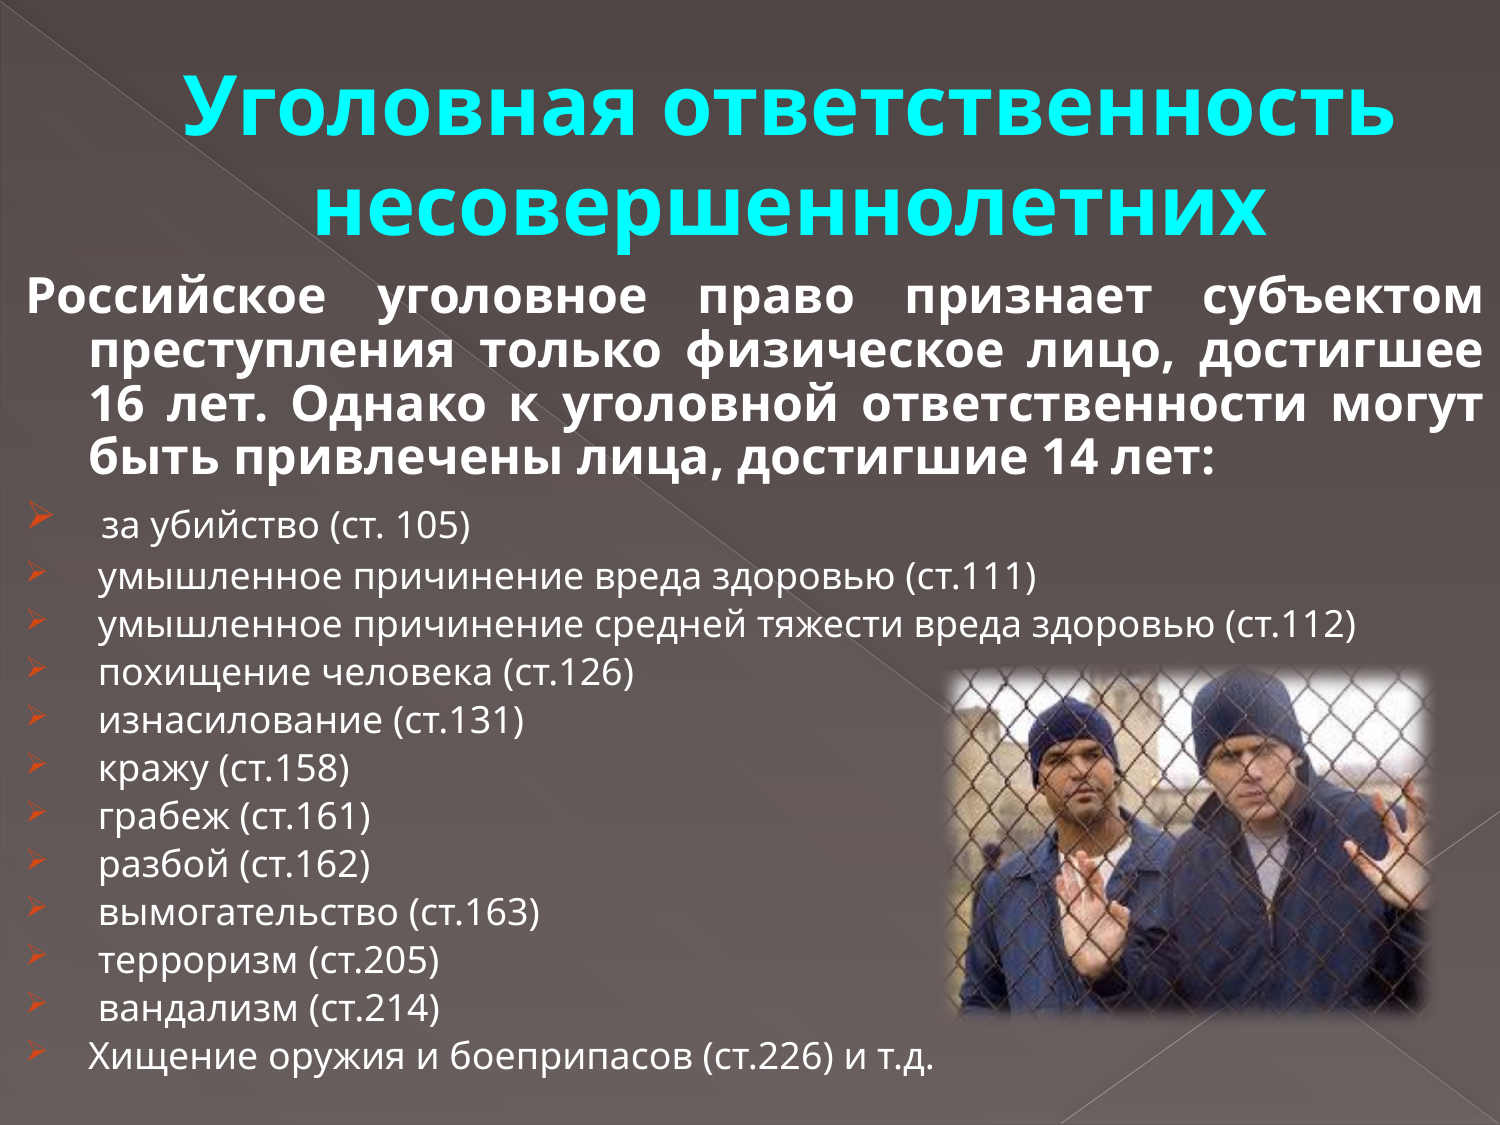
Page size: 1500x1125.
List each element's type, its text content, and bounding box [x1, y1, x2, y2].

picture [937, 660, 1439, 1030]
text_box Российское уголовное право признает субъектом преступления только физическое лицо, достигшее 16 лет. Однако к уголовной ответственности могут быть привлечены лица, достигшие 14 лет: за убийство (ст. 105) умышленное причинение вреда здоровью (ст.111) умышленное причинение средней тяжести вреда здоровью (ст.112) похищение человека (ст.126) изнасилование (ст.131) кражу (ст.158) грабеж (ст.161) разбой (ст.162) вымогательство (ст.163) терроризм (ст.205) вандализм (ст.214) Хищение оружия и боеприпасов (ст.226) и т.д. [0, 262, 1500, 1125]
text_box Уголовная ответственность несовершеннолетних [74, 45, 1425, 233]
